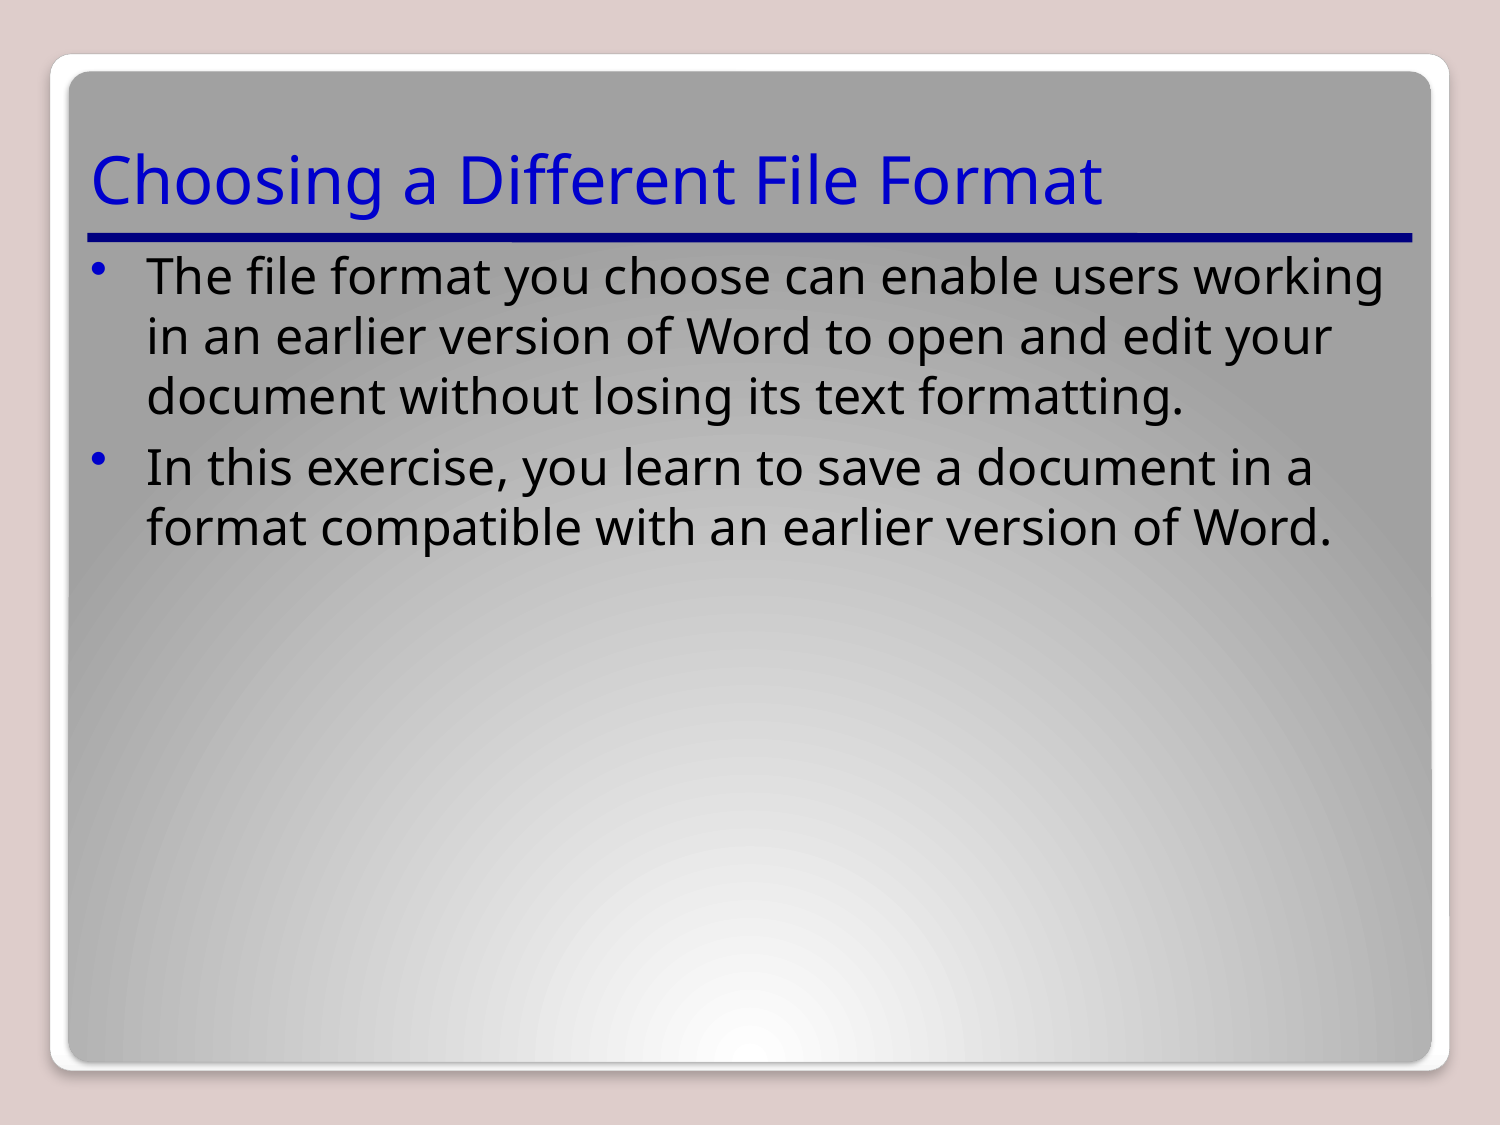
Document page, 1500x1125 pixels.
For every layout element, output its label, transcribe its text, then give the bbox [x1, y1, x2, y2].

list The file format you choose can enable users working in an earlier version of Word to open and edit your document without losing its text formatting. In this exercise, you learn to save a document in a format compatible with an earlier version of Word. [74, 237, 1426, 1063]
title Choosing a Different File Format [74, 74, 1426, 226]
